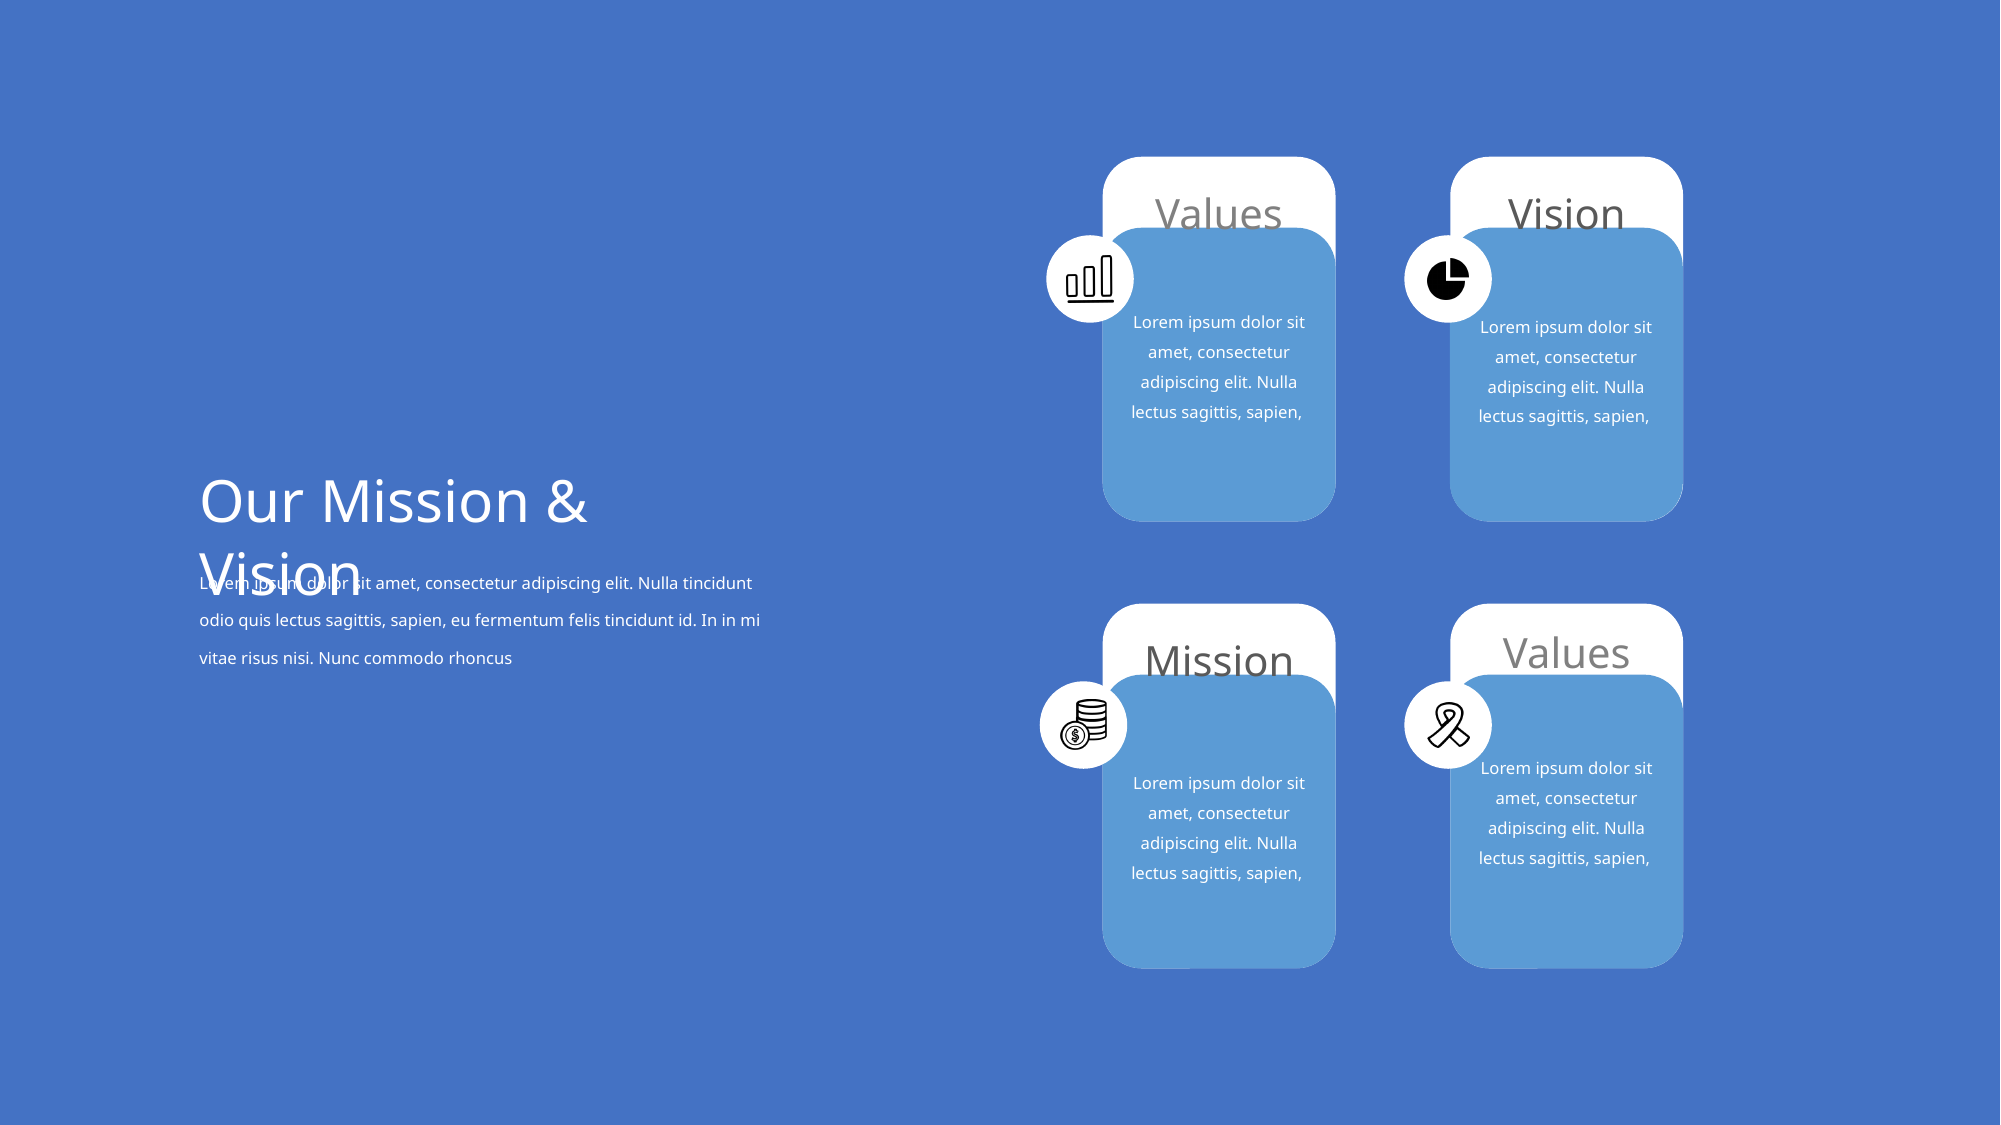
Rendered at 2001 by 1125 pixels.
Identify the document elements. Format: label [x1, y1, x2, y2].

text_box [0, 0, 2000, 1125]
text_box [184, 454, 806, 671]
text_box [1039, 156, 1684, 969]
